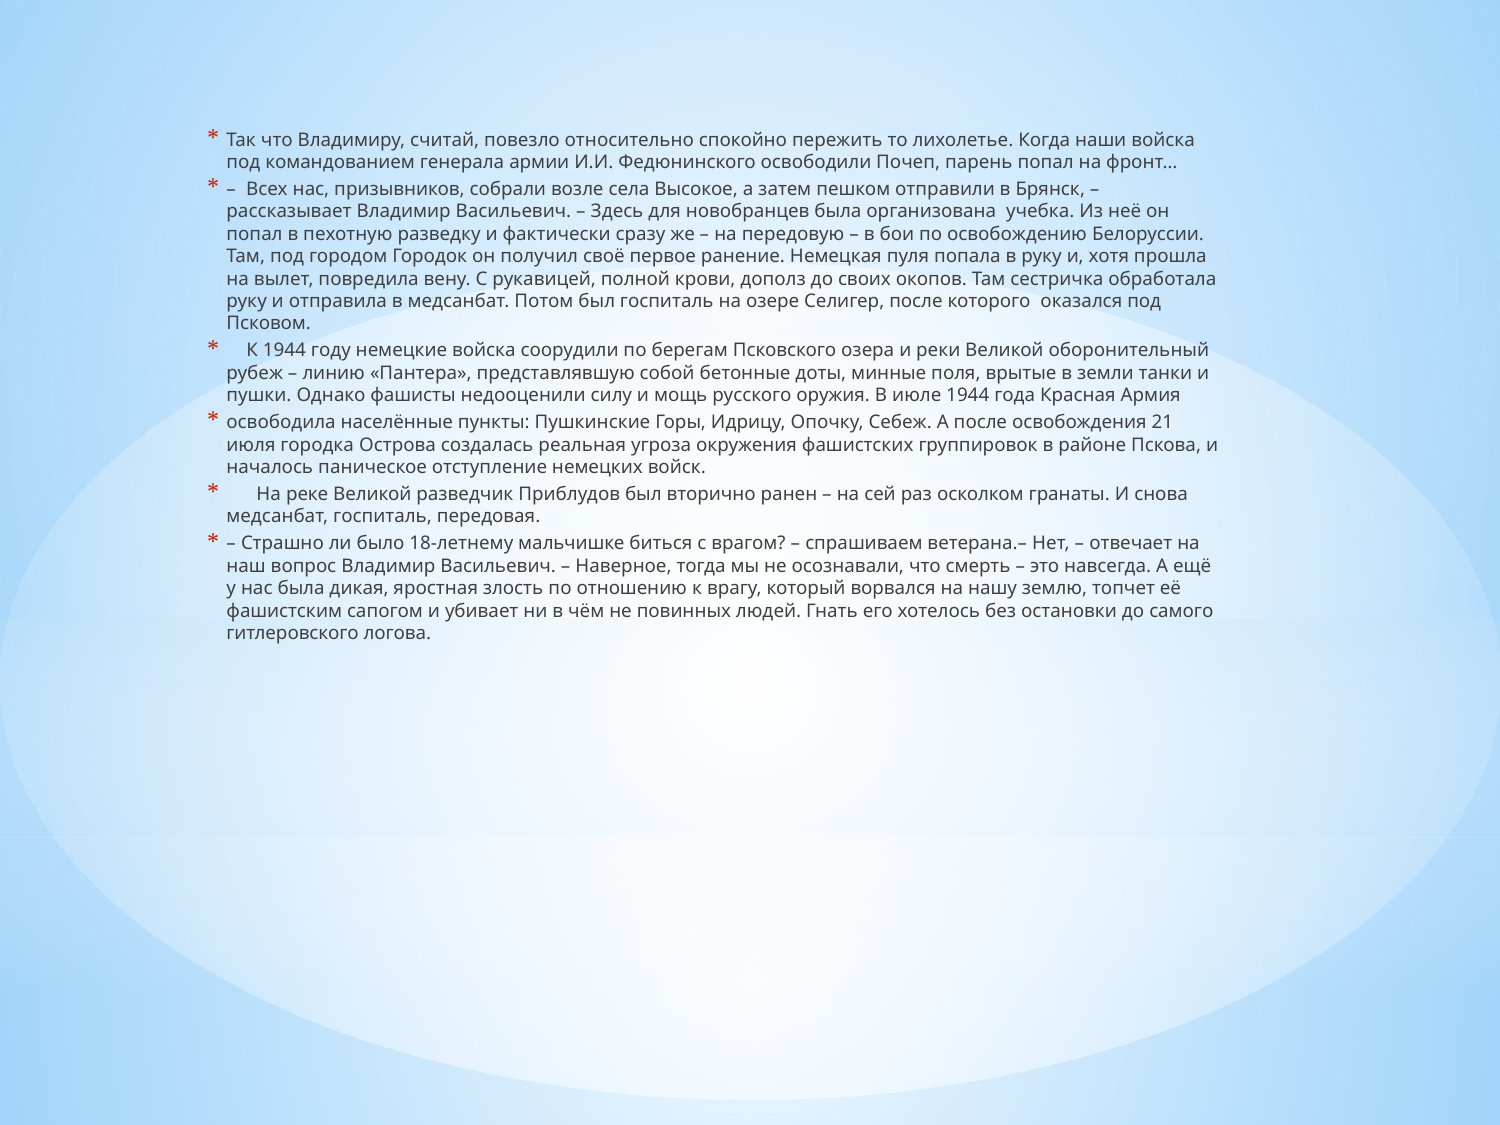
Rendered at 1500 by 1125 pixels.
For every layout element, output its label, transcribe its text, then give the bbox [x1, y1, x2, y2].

list Так что Владимиру, считай, повезло относительно спокойно пережить то лихолетье. Когда наши войска под командованием генерала армии И.И. Федюнинского освободили Почеп, парень попал на фронт… – Всех нас, призывников, собрали возле села Высокое, а затем пешком отправили в Брянск, – рассказывает Владимир Васильевич. – Здесь для новобранцев была организована учебка. Из неё он попал в пехотную разведку и фактически сразу же – на передовую – в бои по освобождению Белоруссии. Там, под городом Городок он получил своё первое ранение. Немецкая пуля попала в руку и, хотя прошла на вылет, повредила вену. С рукавицей, полной крови, дополз до своих окопов. Там сестричка обработала руку и отправила в медсанбат. Потом был госпиталь на озере Селигер, после которого оказался под Псковом. К 1944 году немецкие войска соорудили по берегам Псковского озера и реки Великой оборонительный рубеж – линию «Пантера», представлявшую собой бетонные доты, минные поля, врытые в земли танки и пушки. Однако фашисты недооценили силу и мощь русского оружия. В июле 1944 года Красная Армия освободила населённые пункты: Пушкинские Горы, Идрицу, Опочку, Себеж. А после освобождения 21 июля городка Острова создалась реальная угроза окружения фашистских группировок в районе Пскова, и началось паническое отступление немецких войск. На реке Великой разведчик Приблудов был вторично ранен – на сей раз осколком гранаты. И снова медсанбат, госпиталь, передовая. – Страшно ли было 18-летнему мальчишке биться с врагом? – спрашиваем ветерана.– Нет, – отвечает на наш вопрос Владимир Васильевич. – Наверное, тогда мы не осознавали, что смерть – это навсегда. А ещё у нас была дикая, яростная злость по отношению к врагу, который ворвался на нашу землю, топчет её фашистским сапогом и убивает ни в чём не повинных людей. Гнать его хотелось без остановки до самого гитлеровского логова. [187, 120, 1238, 690]
